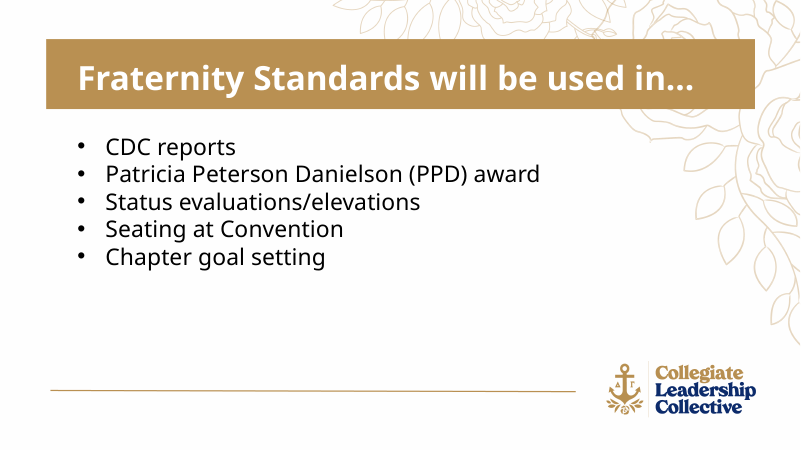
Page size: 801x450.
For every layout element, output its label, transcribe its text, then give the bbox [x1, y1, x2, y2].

list Fraternity Standards will be used in… [62, 50, 738, 100]
list CDC reports Patricia Peterson Danielson (PPD) award Status evaluations/elevations Seating at Convention Chapter goal setting [62, 125, 738, 350]
picture [0, 0, 801, 450]
